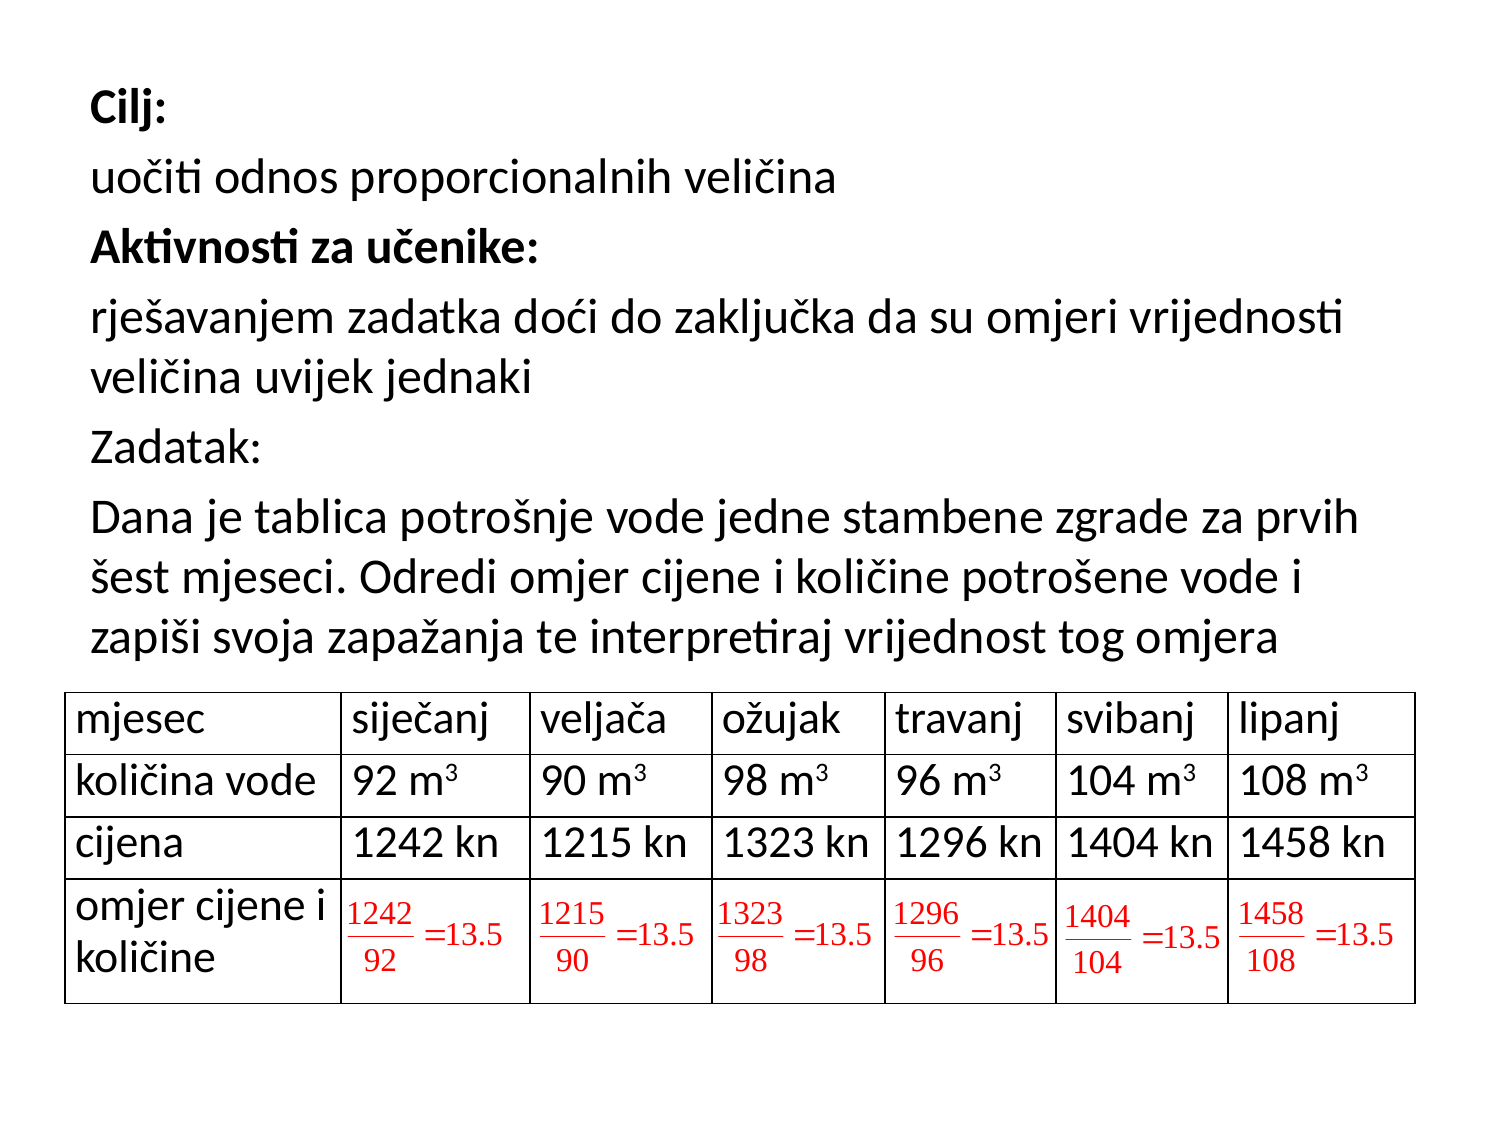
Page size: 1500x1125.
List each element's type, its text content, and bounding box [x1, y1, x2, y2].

table_header lipanj [1229, 693, 1414, 754]
table_cell 1404 kn [1057, 818, 1227, 878]
table_cell [531, 880, 711, 1003]
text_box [714, 892, 876, 977]
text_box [890, 892, 1054, 977]
table_cell 1323 kn [713, 818, 884, 878]
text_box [1061, 895, 1225, 980]
table_cell omjer cijene i količine [66, 880, 340, 1003]
table_header veljača [531, 693, 711, 754]
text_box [1235, 892, 1396, 977]
list Cilj: uočiti odnos proporcionalnih veličina Aktivnosti za učenike: rješavanjem zadatka doći do zaključka da su omjeri vrijednosti veličina uvijek jednaki Zadatak: Dana je tablica potrošnje vode jedne stambene zgrade za prvih šest mjeseci. Odredi omjer cijene i količine potrošene vode i zapiši svoja zapažanja te interpretiraj vrijednost tog omjera [74, 66, 1426, 1006]
table_cell [1229, 880, 1414, 1003]
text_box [535, 892, 697, 977]
table_header mjesec [66, 693, 340, 754]
table_cell 98 m3 [713, 755, 884, 816]
table_cell [342, 880, 529, 1003]
table_cell cijena [66, 818, 340, 878]
table_header svibanj [1057, 693, 1227, 754]
table_cell 96 m3 [886, 755, 1055, 816]
table_cell količina vode [66, 755, 340, 816]
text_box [343, 892, 507, 977]
table_header siječanj [342, 693, 529, 754]
table_cell 108 m3 [1229, 755, 1414, 816]
table_cell 104 m3 [1057, 755, 1227, 816]
table_cell [886, 880, 1055, 895]
table_cell 1215 kn [531, 818, 711, 878]
table_cell [713, 880, 884, 1003]
table_cell 1242 kn [342, 818, 529, 878]
table_cell 1296 kn [886, 818, 1055, 878]
table_cell 90 m3 [531, 755, 711, 816]
table_header ožujak [713, 693, 884, 754]
table_cell [1057, 880, 1227, 896]
table_cell 92 m3 [342, 755, 529, 816]
table_header travanj [886, 693, 1055, 754]
table_cell [886, 980, 1055, 1003]
table_cell [1057, 984, 1227, 1003]
table_cell 1458 kn [1229, 818, 1414, 878]
